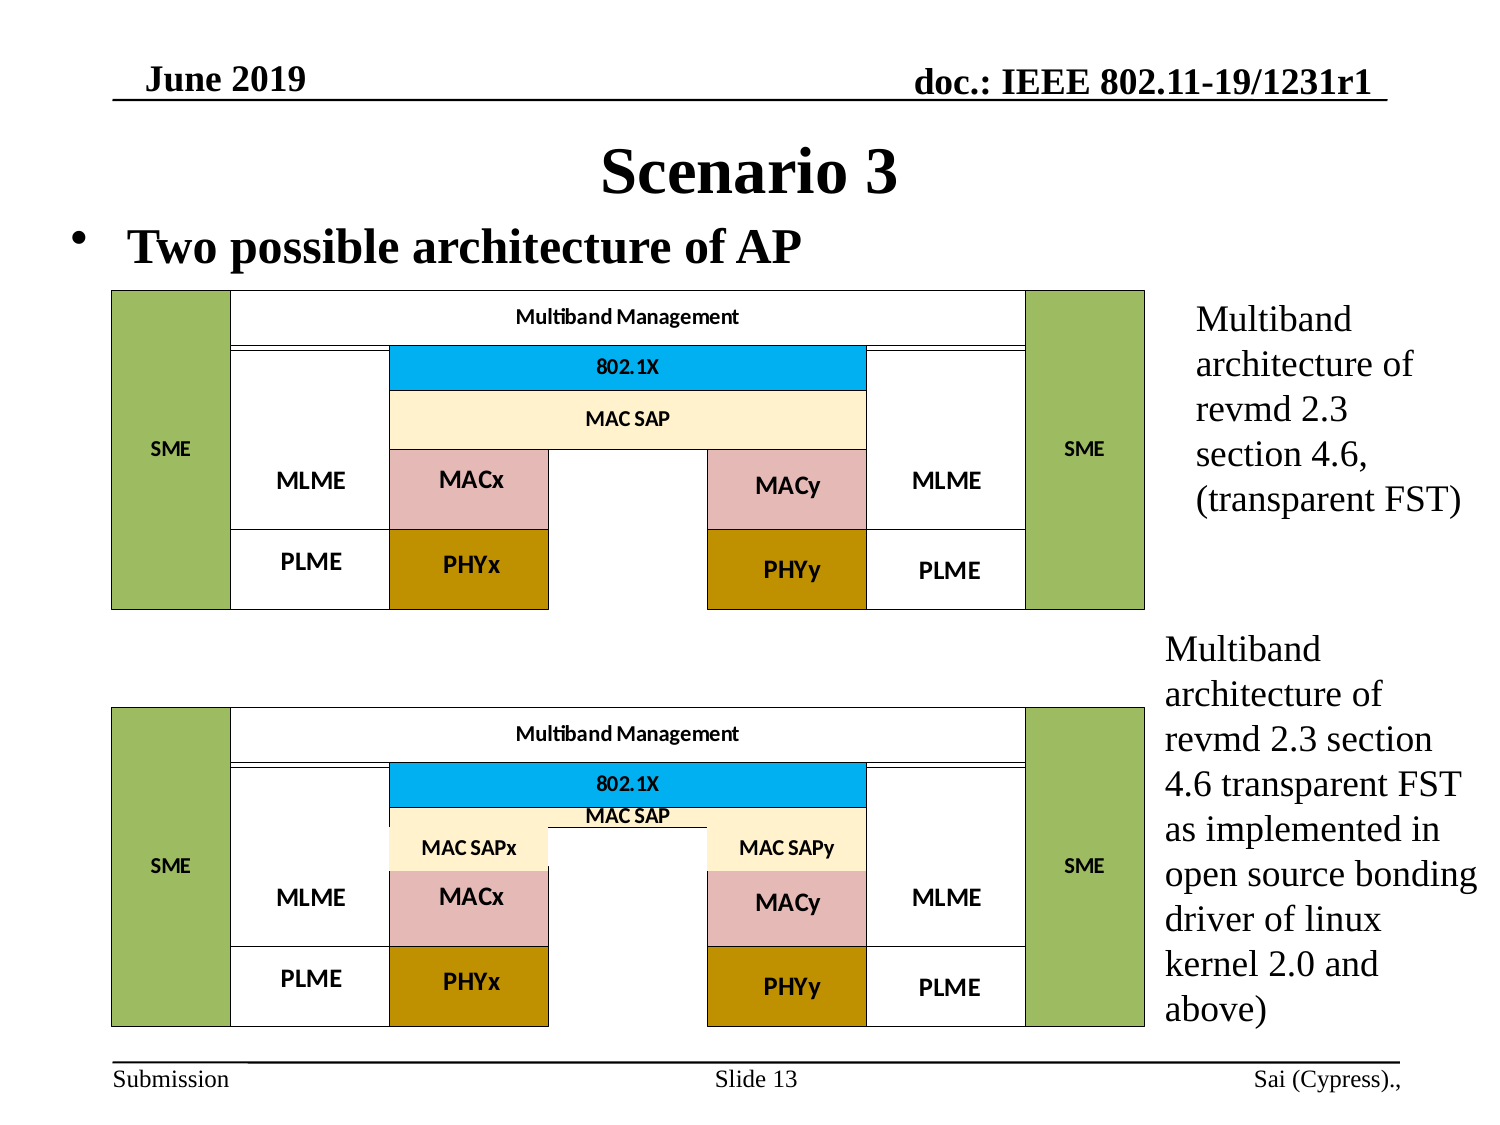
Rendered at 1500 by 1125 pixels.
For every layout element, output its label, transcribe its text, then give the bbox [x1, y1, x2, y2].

footer Sai (Cypress)., [949, 1061, 1402, 1093]
text_box Multiband architecture of revmd 2.3 section 4.6 transparent FST as implemented in open source bonding driver of linux kernel 2.0 and above) [1150, 616, 1500, 1037]
picture [108, 287, 1146, 611]
slide_number Slide 13 [712, 1061, 801, 1093]
text_box Multiband architecture of revmd 2.3 section 4.6, (transparent FST) [1181, 286, 1479, 527]
list Two possible architecture of AP [55, 206, 1458, 1053]
picture [108, 704, 1146, 1028]
title Scenario 3 [112, 112, 1388, 223]
